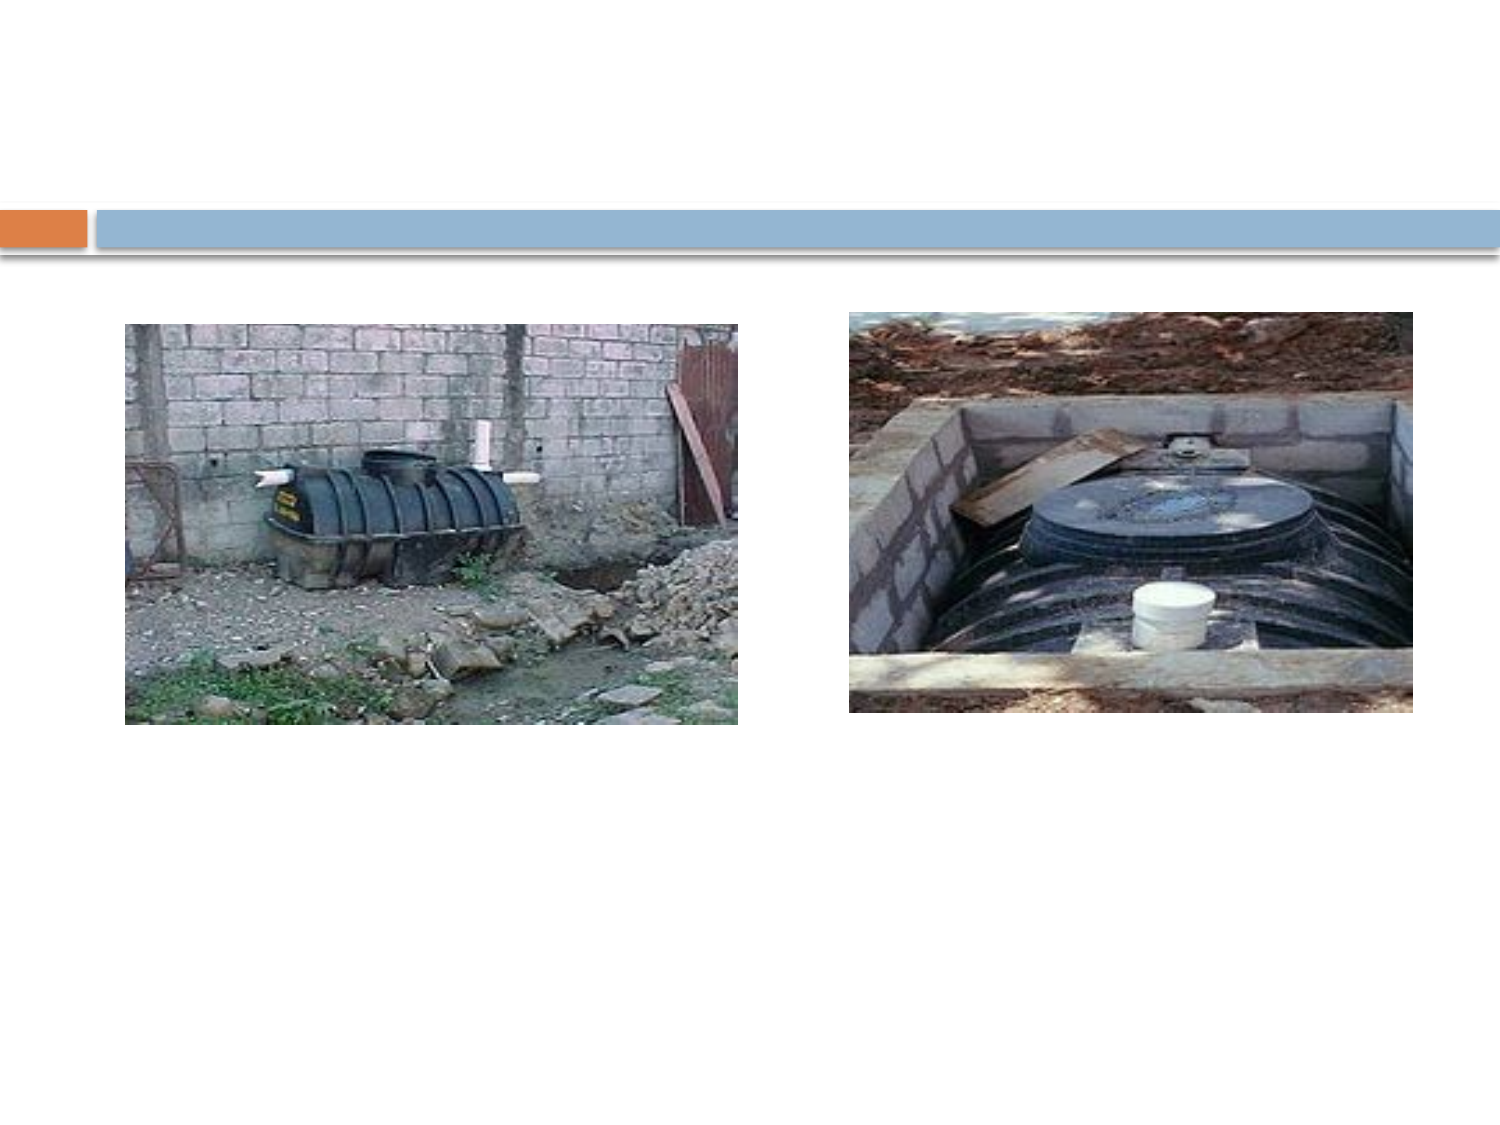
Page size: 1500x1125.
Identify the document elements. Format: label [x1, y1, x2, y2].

list [124, 324, 738, 726]
list [849, 312, 1413, 713]
